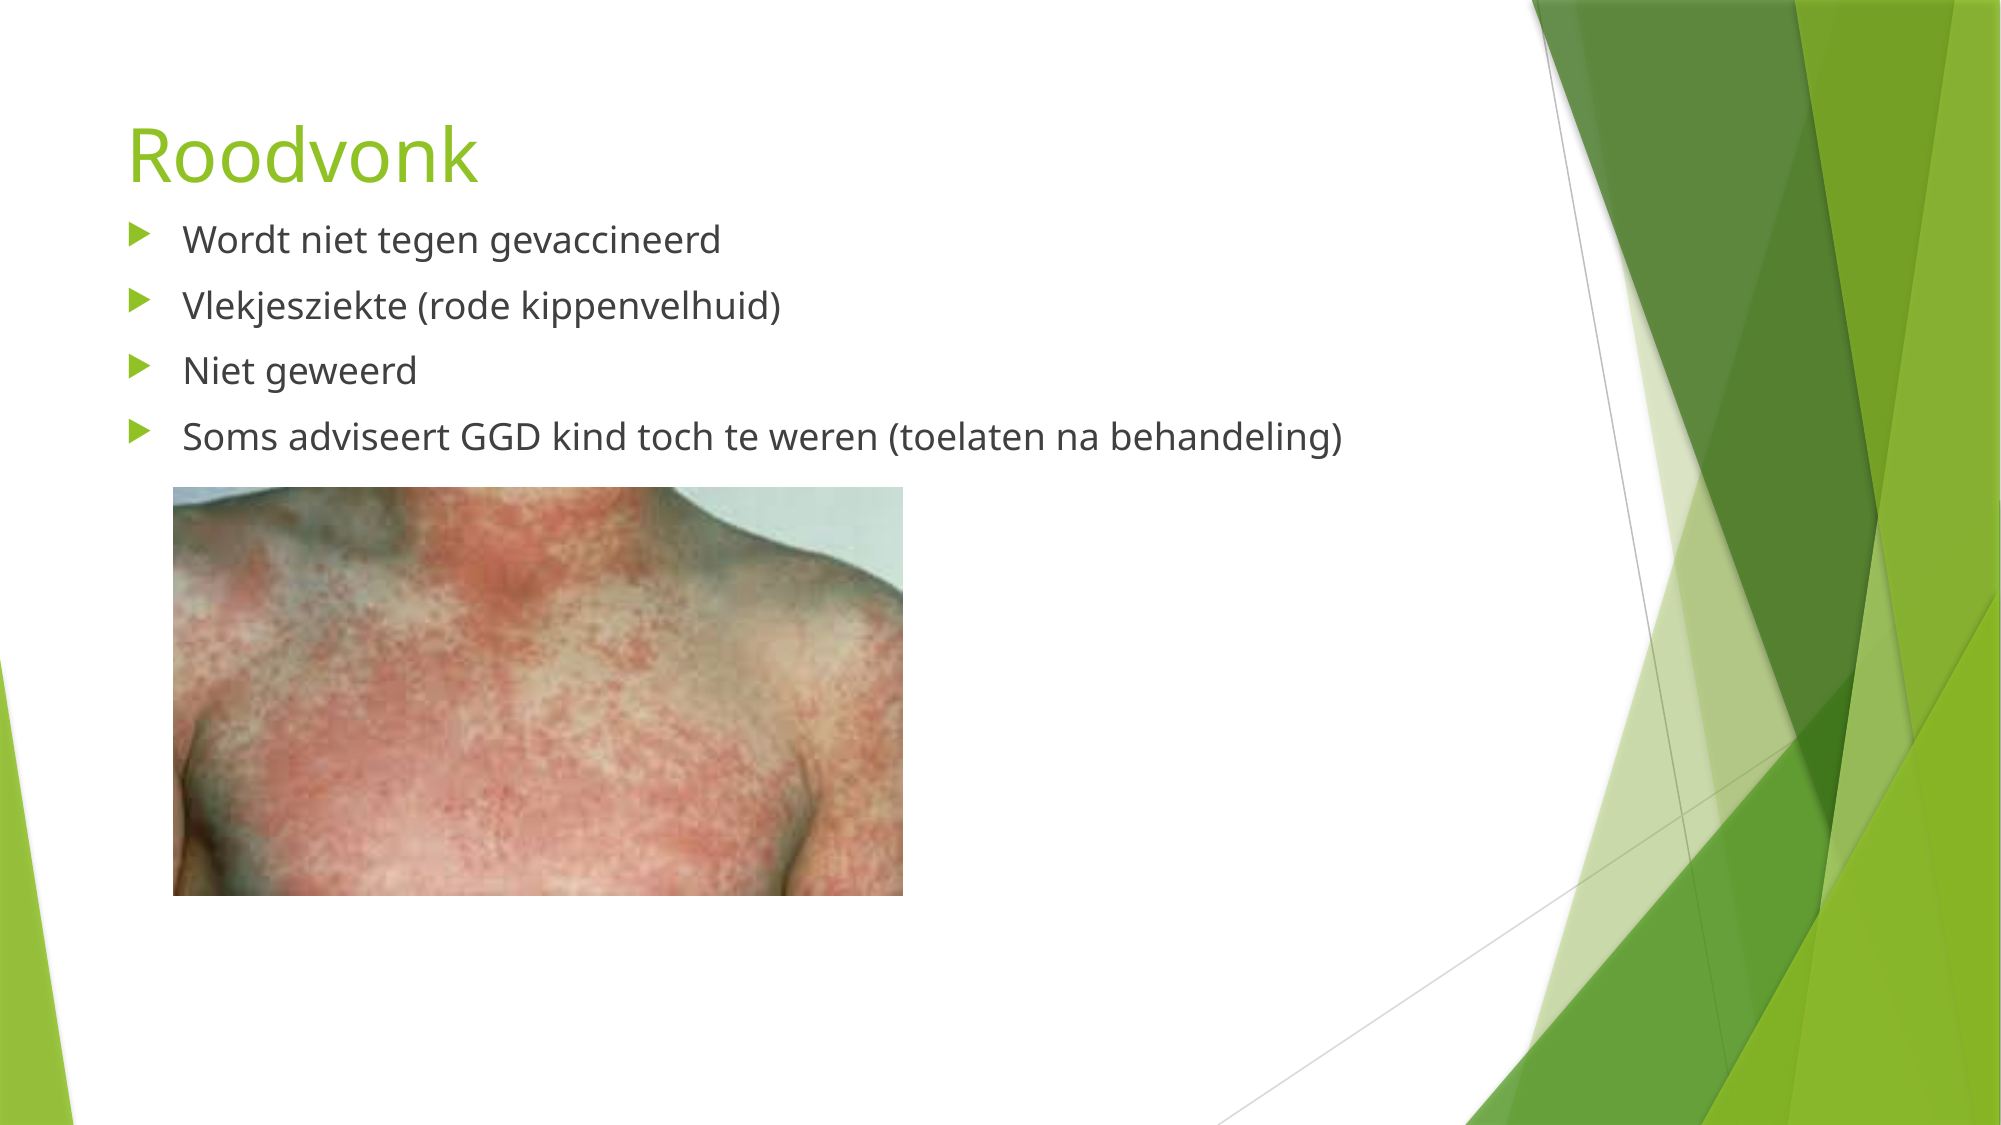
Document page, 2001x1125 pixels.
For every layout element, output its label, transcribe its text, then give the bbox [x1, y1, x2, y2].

title Roodvonk [111, 99, 1522, 208]
list Wordt niet tegen gevaccineerd Vlekjesziekte (rode kippenvelhuid) Niet geweerd Soms adviseert GGD kind toch te weren (toelaten na behandeling) [111, 208, 1522, 845]
picture [172, 486, 903, 897]
